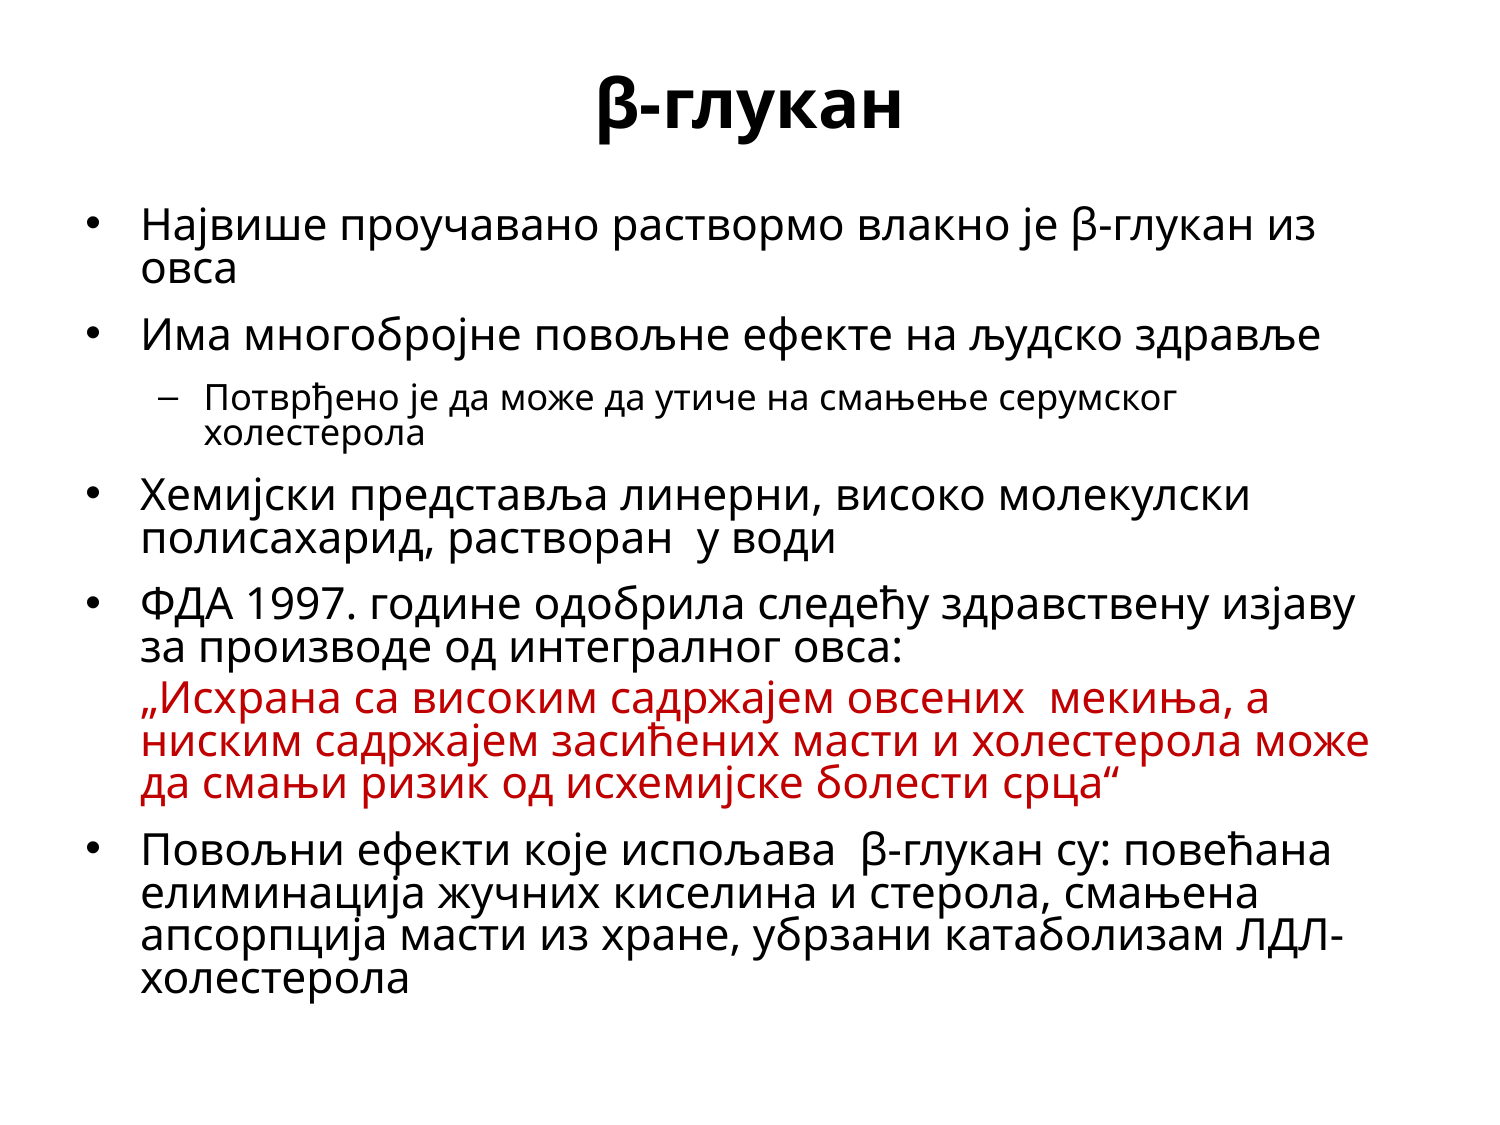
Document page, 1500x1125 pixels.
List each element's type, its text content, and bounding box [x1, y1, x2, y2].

title β-глукан [75, 45, 1425, 156]
list Највише проучавано раствормо влакно је β-глукан из овса Има многобројне повољне ефекте на људско здравље Потврђено је да може да утиче на смањење серумског холестерола Хемијски представља линерни, високо молекулски полисахарид, растворан у води ФДА 1997. године одобрила следећу здравствену изјаву за производе од интегралног овса: „Исхрана са високим садржајем овсених мекиња, а ниским садржајем засићених масти и холестерола може да смањи ризик од исхемијске болести срца“ Повољни ефекти које испољава β-глукан су: повећана елиминација жучних киселина и стерола, смањена апсорпција масти из хране, убрзани катаболизам ЛДЛ-холестерола [70, 199, 1421, 1014]
